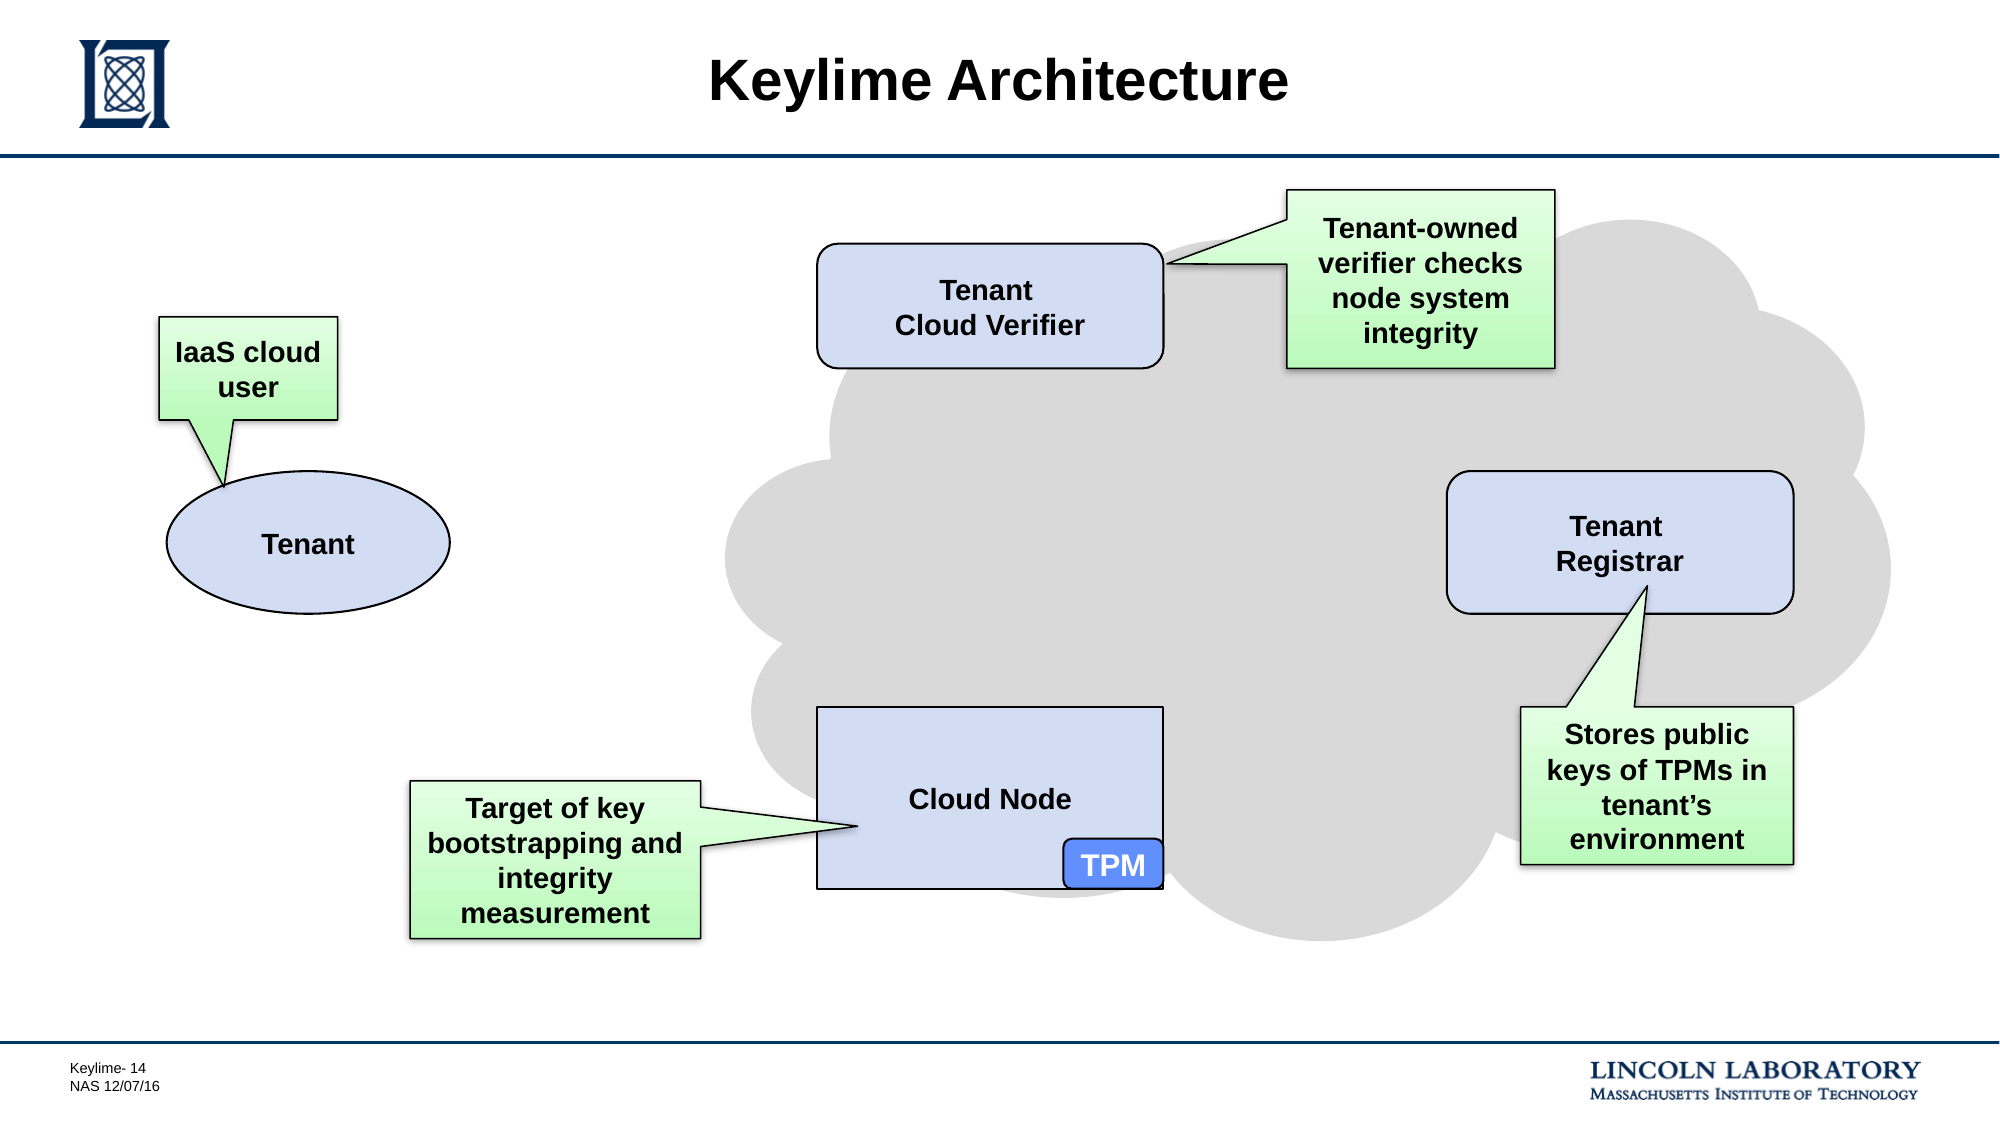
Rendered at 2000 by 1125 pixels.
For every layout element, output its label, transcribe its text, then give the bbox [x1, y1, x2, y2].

text_box Target of key bootstrapping and integrity measurement [409, 780, 811, 940]
text_box Stores public keys of TPMs in tenant’s environment [1519, 585, 1795, 866]
text_box Tenant-owned verifier checks node system integrity [1166, 189, 1556, 370]
text_box Tenant [166, 471, 450, 614]
text_box Tenant Cloud Verifier [817, 243, 1164, 369]
text_box IaaS cloud user [158, 316, 339, 488]
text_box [816, 706, 1164, 889]
picture [79, 40, 170, 128]
text_box [724, 219, 1891, 942]
text_box Tenant Registrar [1446, 471, 1794, 614]
title Keylime Architecture [205, 16, 1794, 151]
picture [1588, 1061, 1921, 1100]
